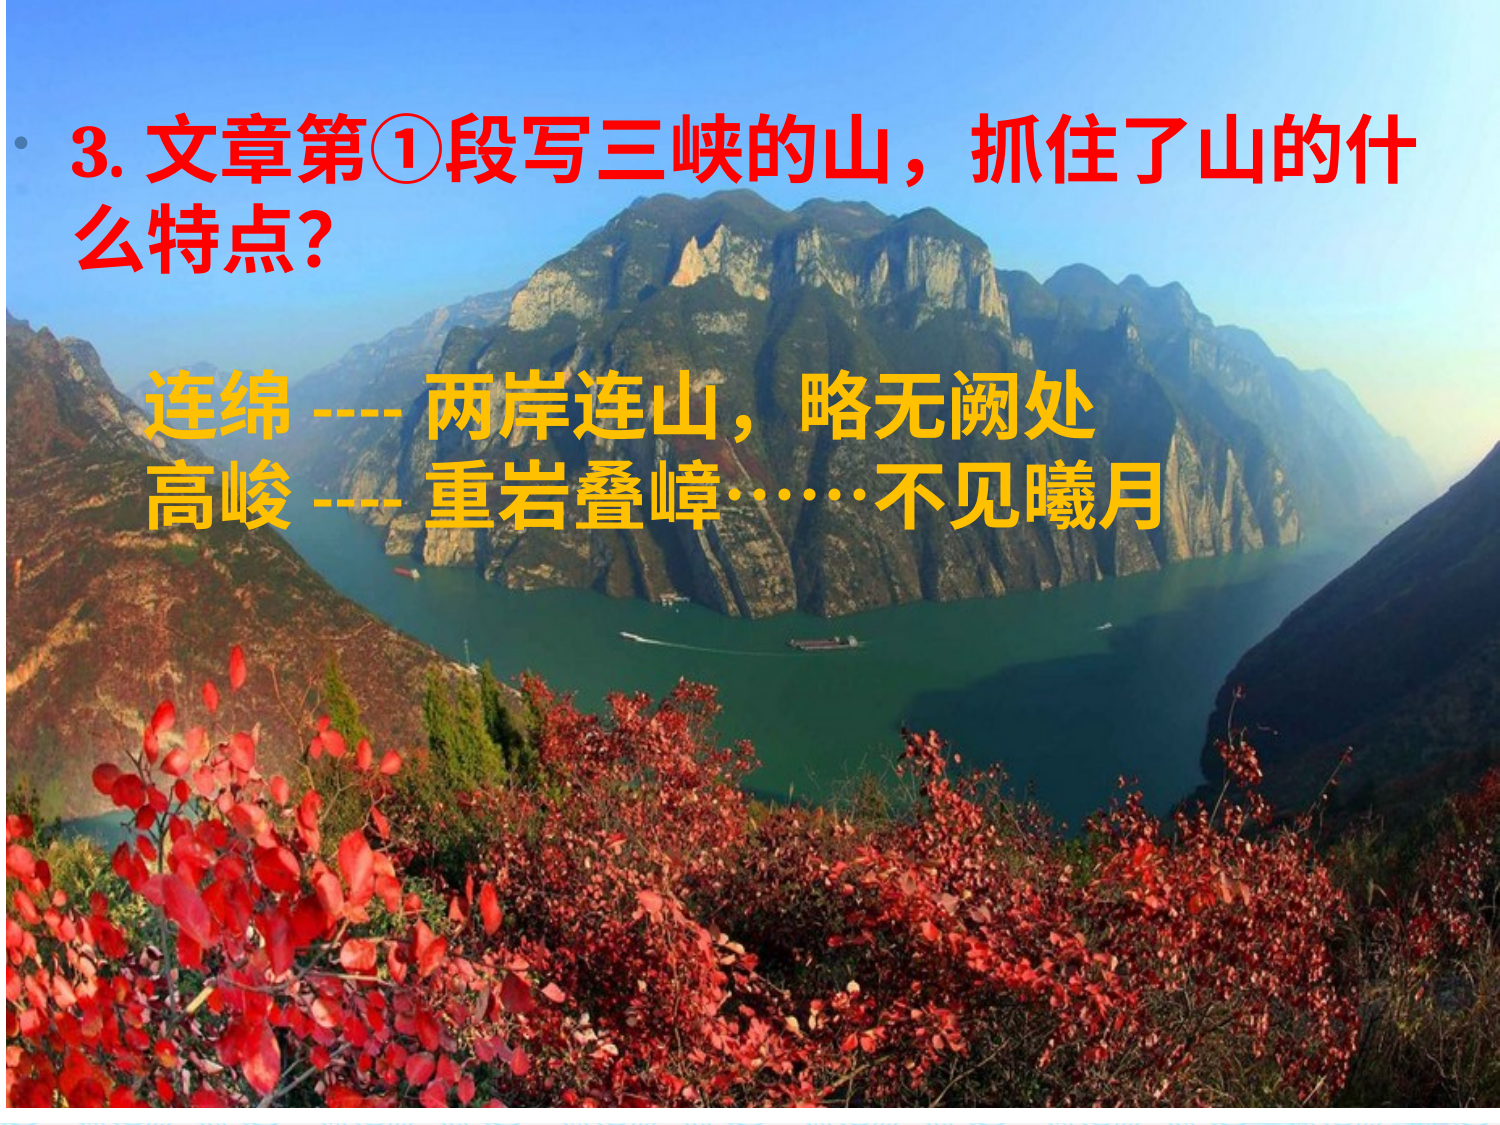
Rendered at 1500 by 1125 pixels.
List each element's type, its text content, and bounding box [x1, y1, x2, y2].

list 3.文章第①段写三峡的山，抓住了山的什么特点？ [0, 0, 1500, 1125]
picture [5, 0, 1500, 1109]
